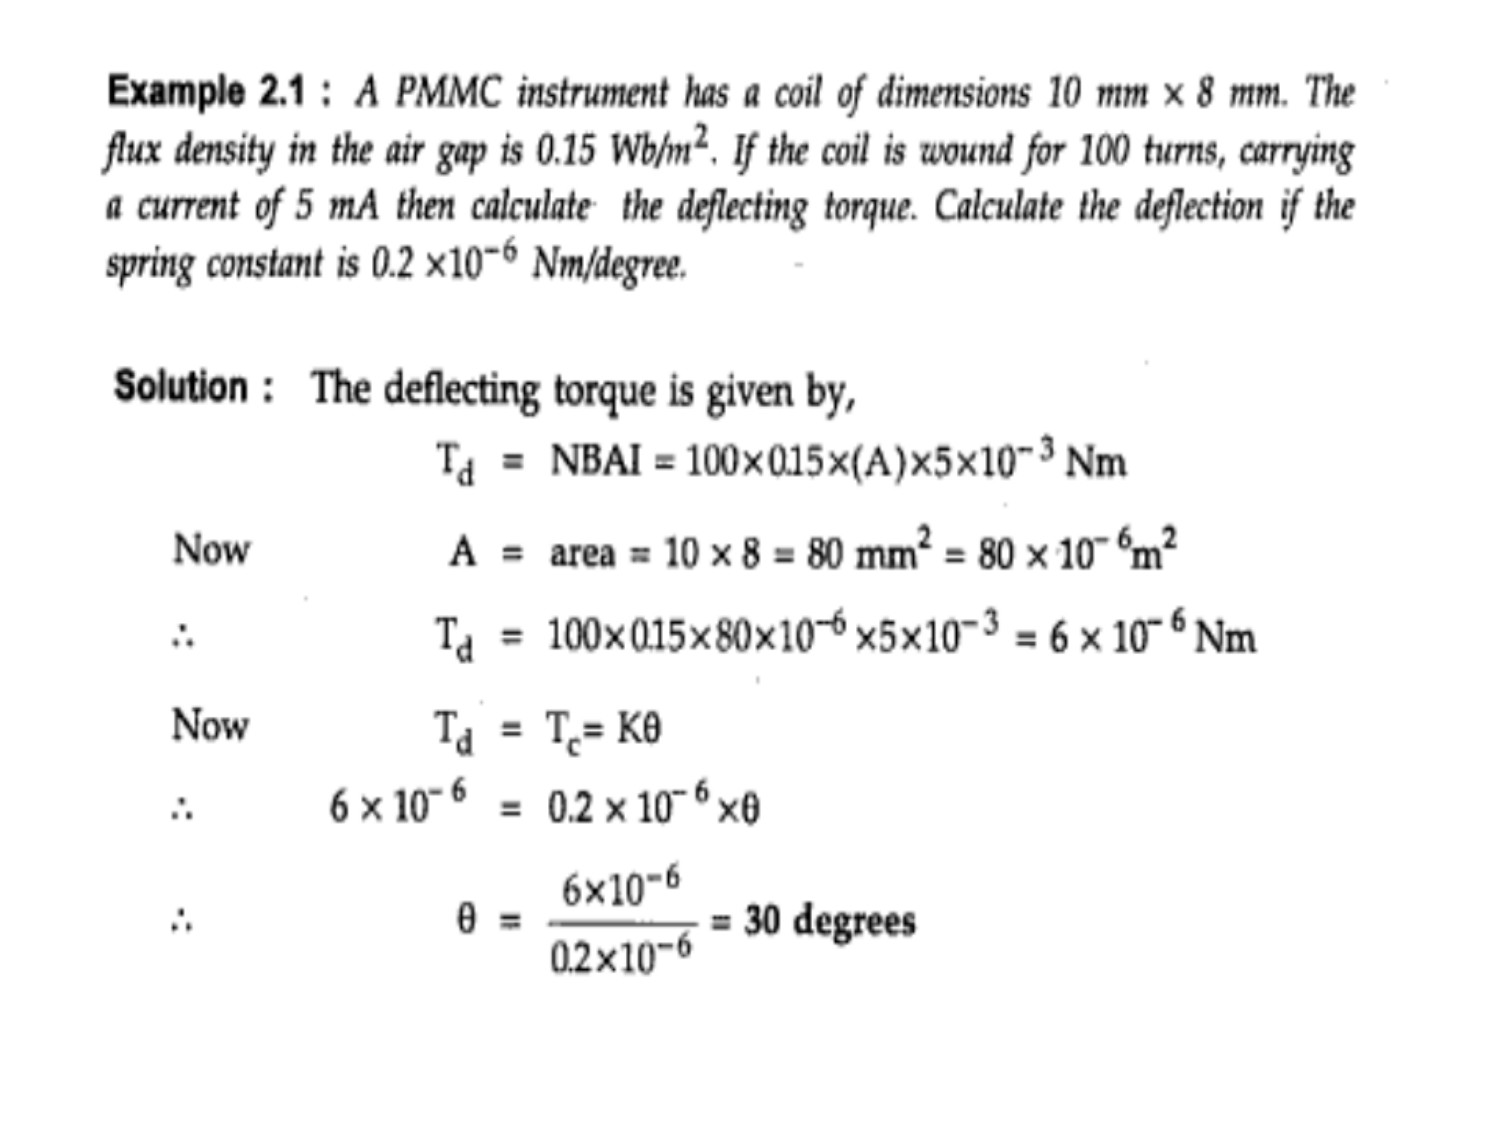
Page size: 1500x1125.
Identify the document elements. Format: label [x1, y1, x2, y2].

list [87, 349, 1388, 1013]
picture [99, 62, 1394, 313]
